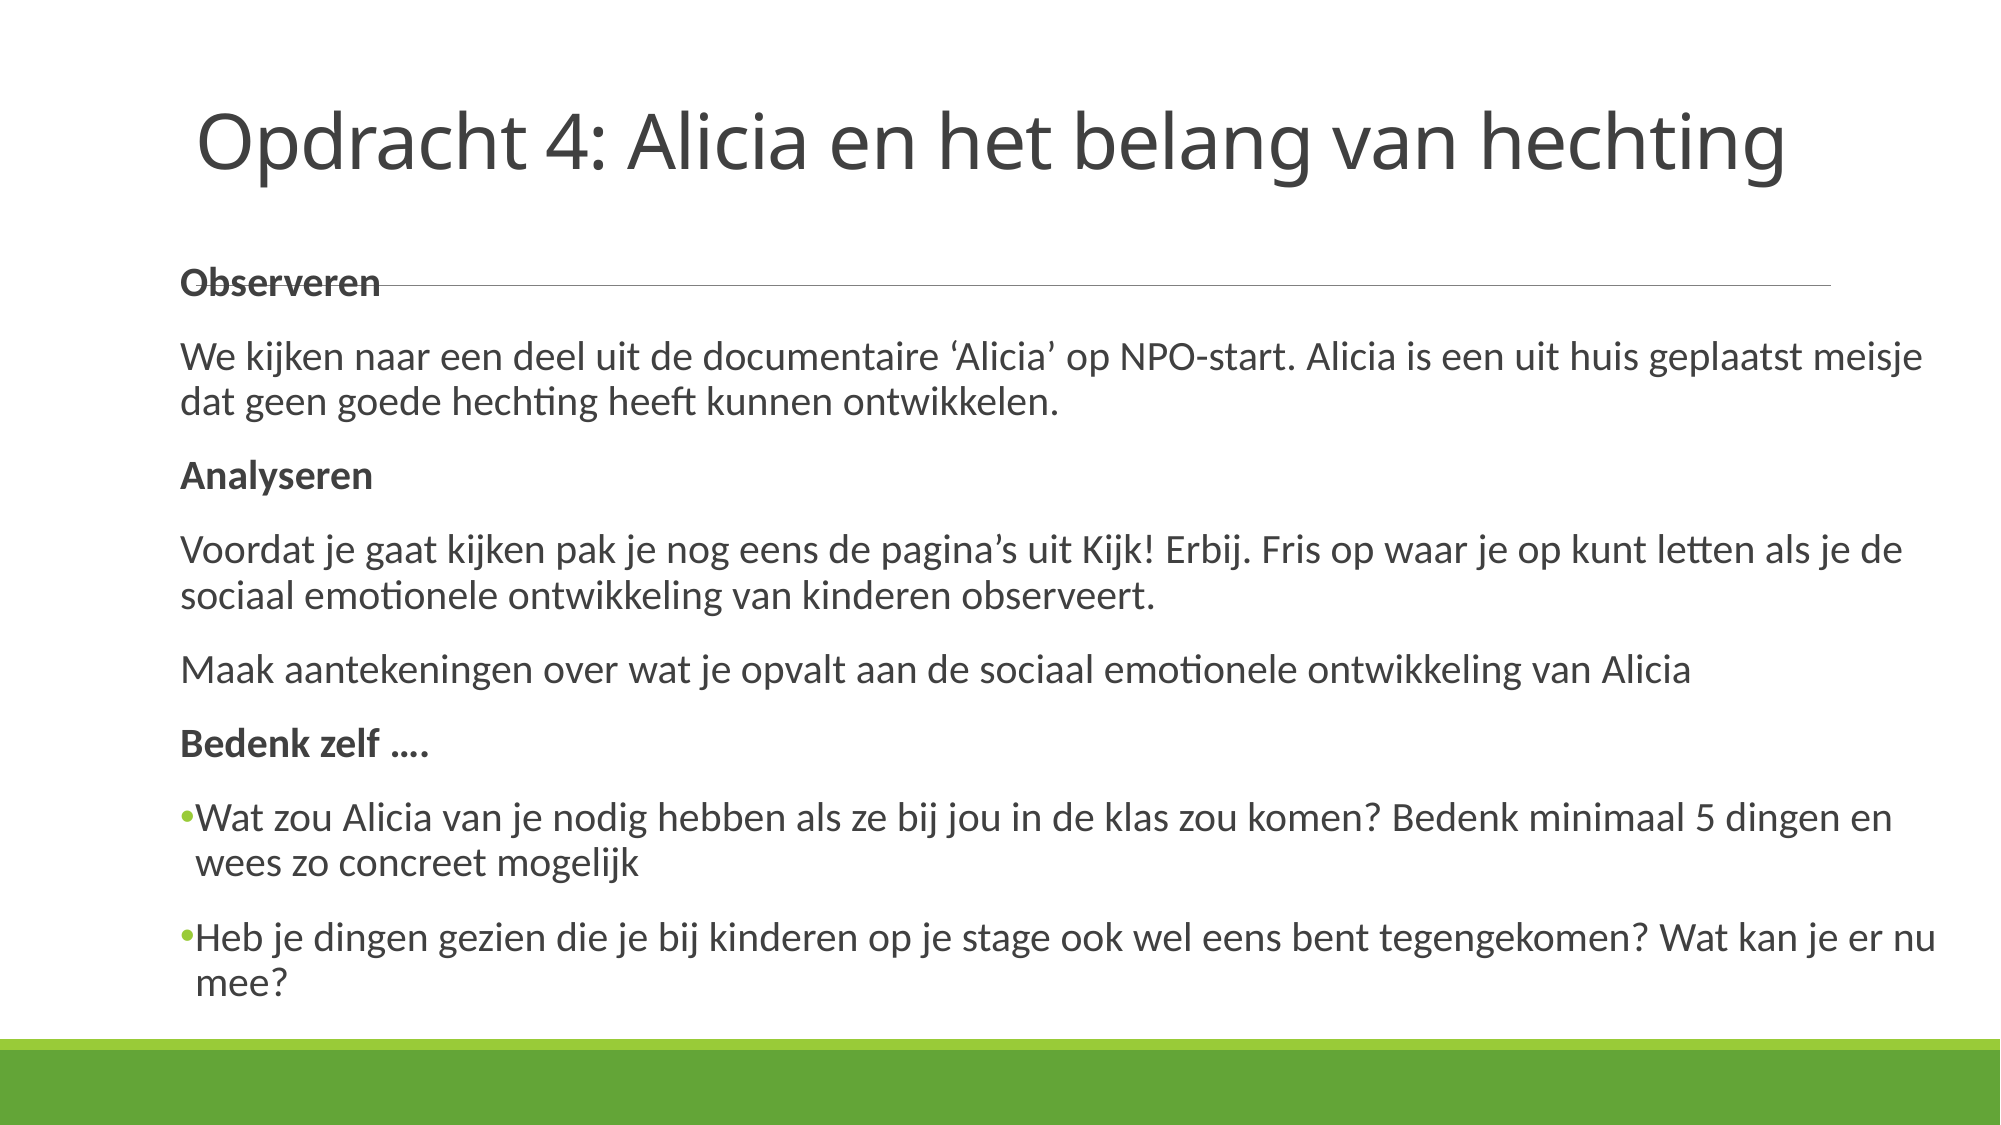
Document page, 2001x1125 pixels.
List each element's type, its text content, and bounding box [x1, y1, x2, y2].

list Observeren We kijken naar een deel uit de documentaire ‘Alicia’ op NPO-start. Alicia is een uit huis geplaatst meisje dat geen goede hechting heeft kunnen ontwikkelen. Analyseren Voordat je gaat kijken pak je nog eens de pagina’s uit Kijk! Erbij. Fris op waar je op kunt letten als je de sociaal emotionele ontwikkeling van kinderen observeert. Maak aantekeningen over wat je opvalt aan de sociaal emotionele ontwikkeling van Alicia Bedenk zelf …. Wat zou Alicia van je nodig hebben als ze bij jou in de klas zou komen? Bedenk minimaal 5 dingen en wees zo concreet mogelijk Heb je dingen gezien die je bij kinderen op je stage ook wel eens bent tegengekomen? Wat kan je er nu mee? [180, 252, 1946, 1097]
title Opdracht 4: Alicia en het belang van hechting [180, 47, 1830, 252]
